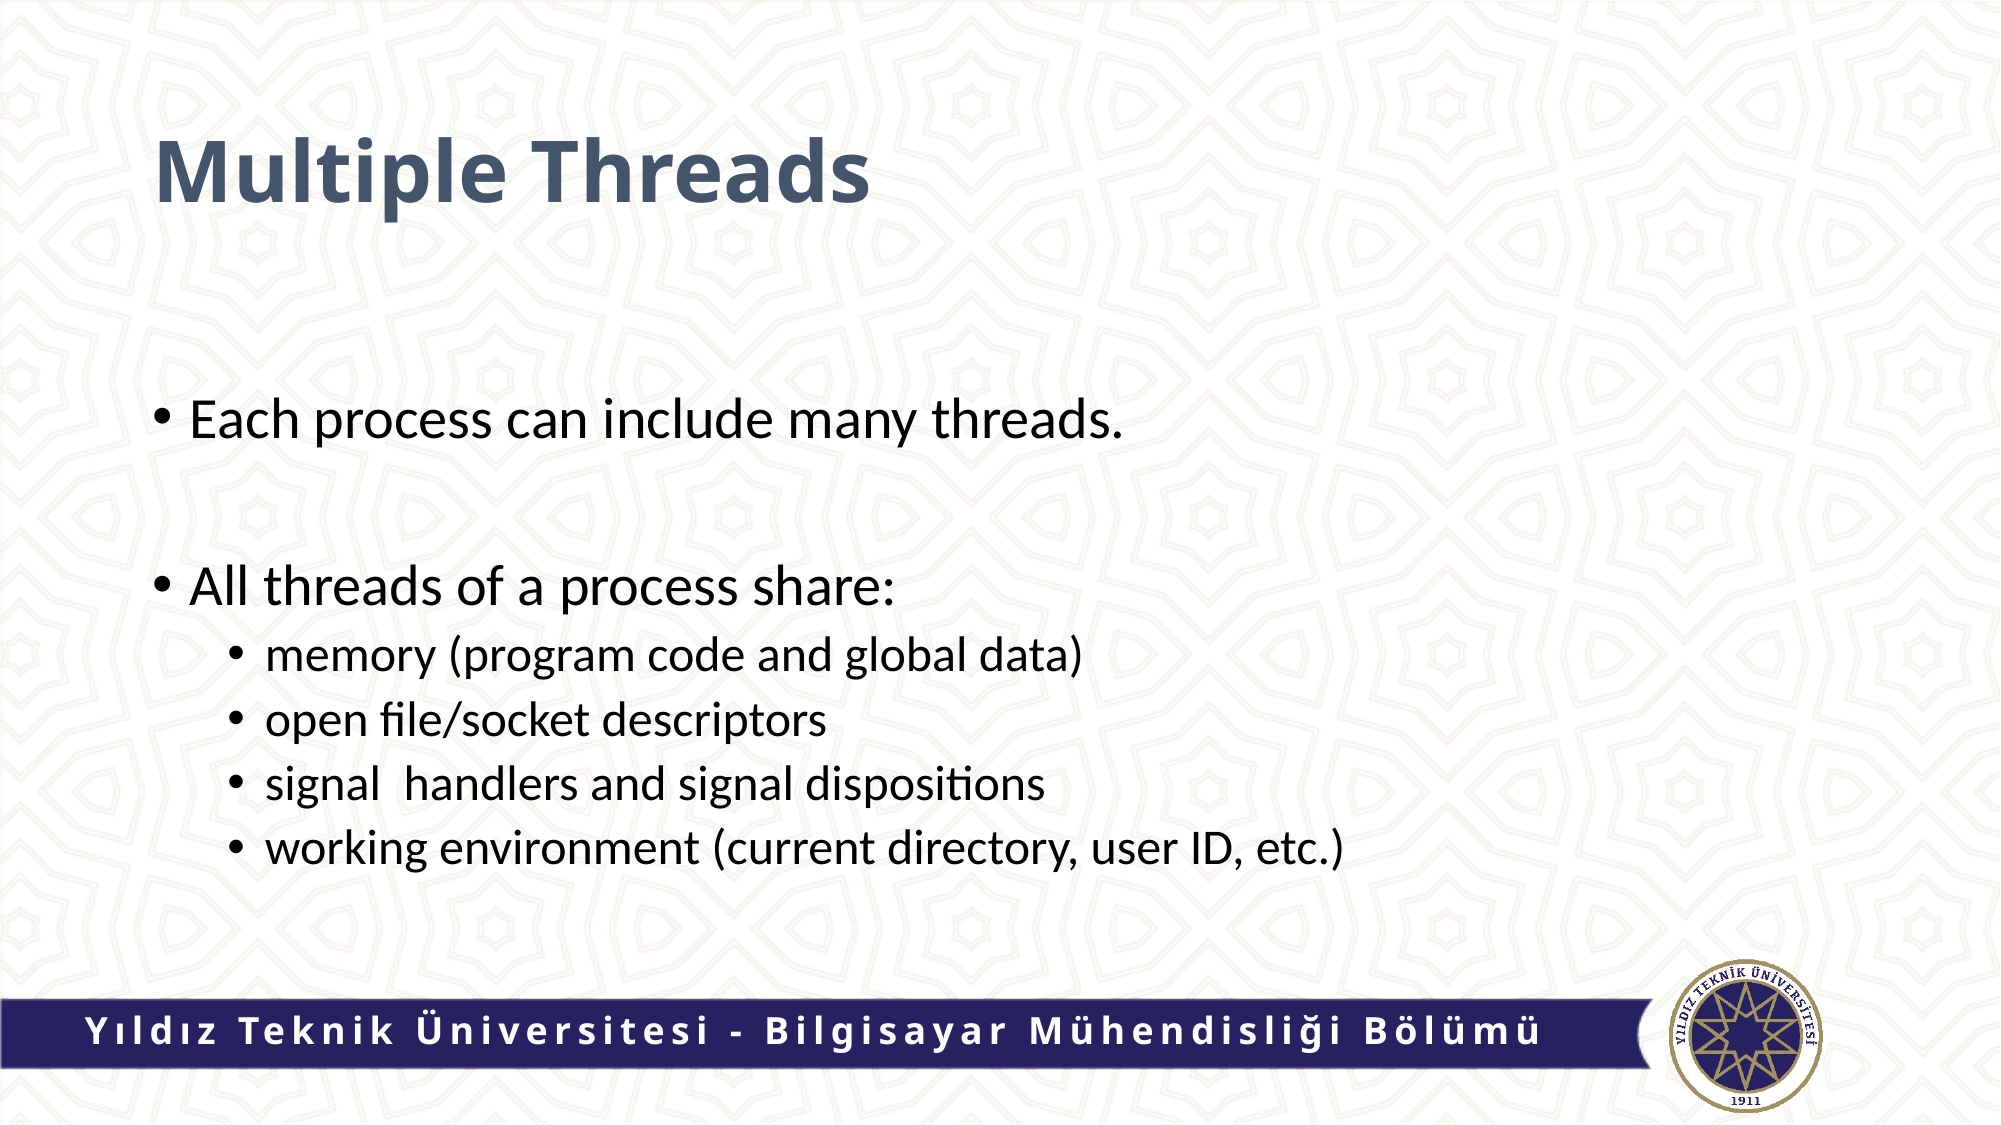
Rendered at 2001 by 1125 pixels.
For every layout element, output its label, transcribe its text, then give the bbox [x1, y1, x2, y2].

picture [0, 0, 2000, 1125]
footer Yıldız Teknik Üniversitesi - Bilgisayar Mühendisliği Bölümü [0, 997, 1628, 1069]
title Multiple Threads [137, 59, 1863, 278]
list Each process can include many threads. All threads of a process share: memory (program code and global data) open file/socket descriptors signal handlers and signal dispositions working environment (current directory, user ID, etc.) [137, 299, 1863, 982]
